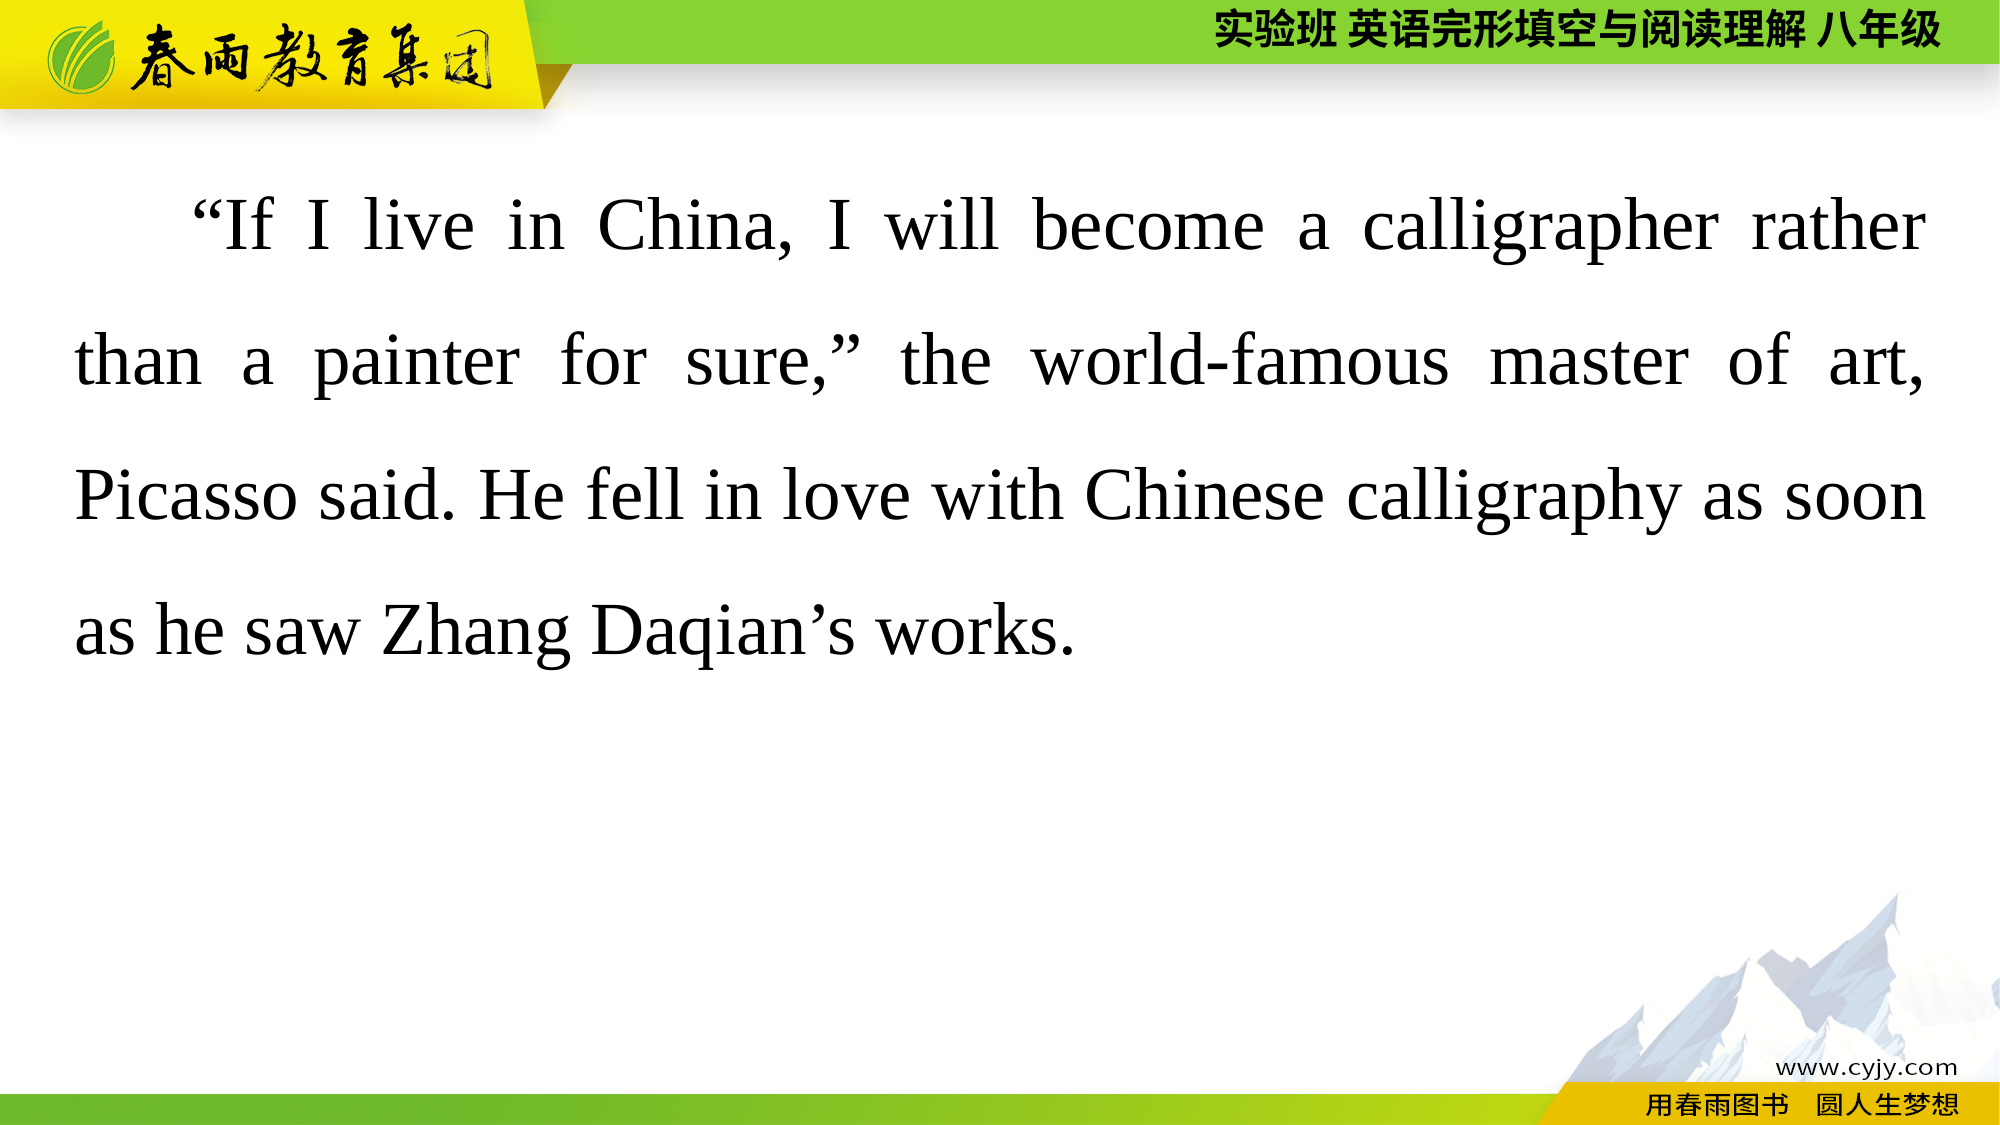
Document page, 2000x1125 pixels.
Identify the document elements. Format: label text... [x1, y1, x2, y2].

picture [0, 0, 2000, 1125]
list “If I live in China, I will become a calligrapher rather than a painter for sure,” the world-famous master of art, Picasso said. He fell in love with Chinese calligraphy as soon as he saw Zhang Daqian’s works. [59, 122, 1944, 667]
